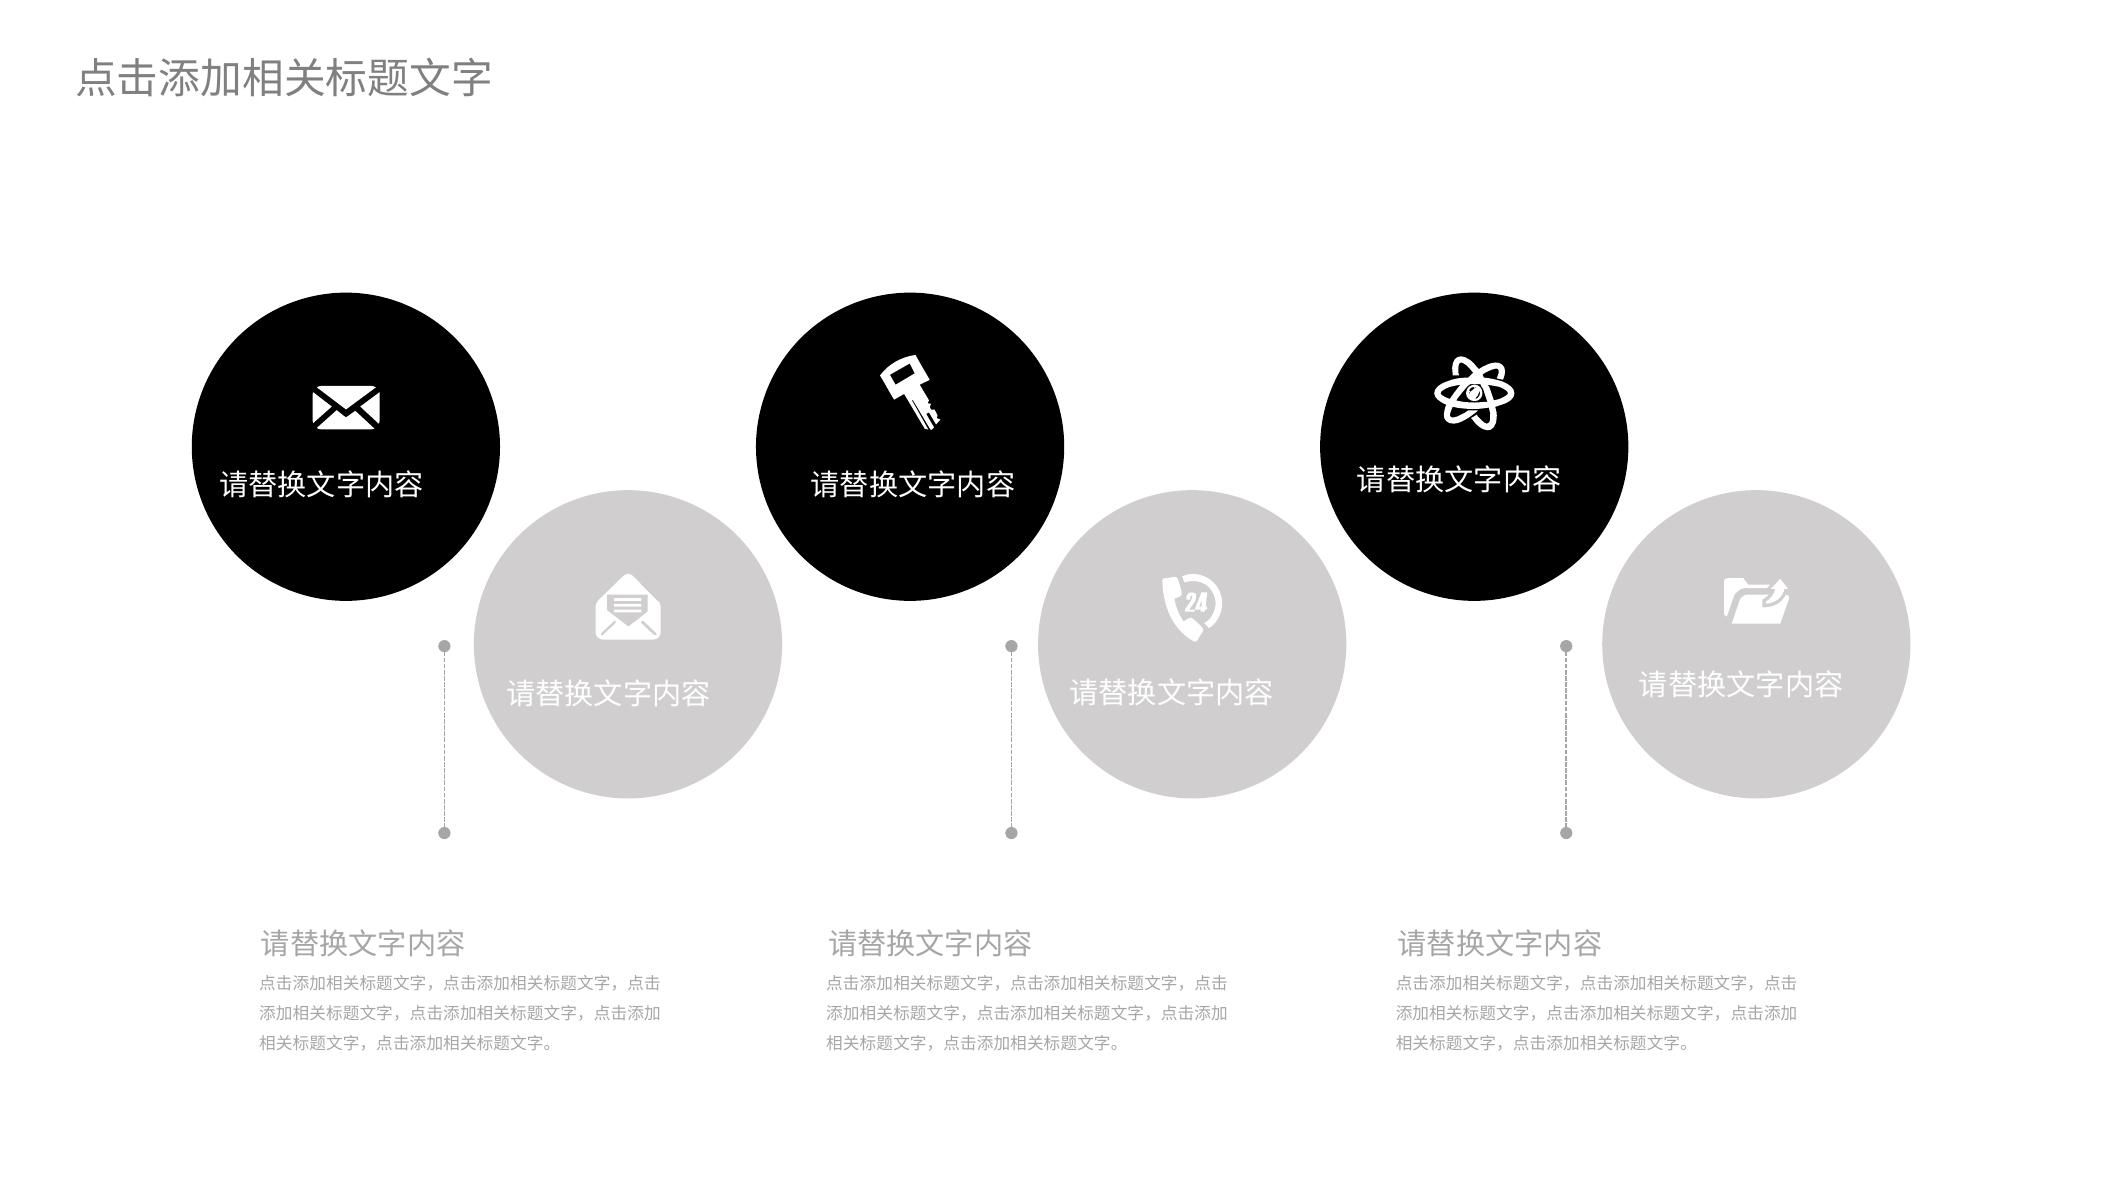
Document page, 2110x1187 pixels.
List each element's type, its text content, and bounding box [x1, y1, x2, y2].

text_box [473, 490, 814, 799]
text_box 请替换文字内容 [245, 910, 644, 968]
text_box 请替换文字内容 [1381, 910, 1781, 968]
text_box 点击添加相关标题文字，点击添加相关标题文字，点击添加相关标题文字，点击添加相关标题文字，点击添加相关标题文字，点击添加相关标题文字。 [812, 956, 1248, 1060]
text_box 点击添加相关标题文字，点击添加相关标题文字，点击添加相关标题文字，点击添加相关标题文字，点击添加相关标题文字，点击添加相关标题文字。 [1381, 956, 1817, 1060]
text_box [1602, 490, 1947, 799]
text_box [1038, 490, 1378, 799]
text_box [191, 292, 527, 601]
text_box 点击添加相关标题文字 [59, 44, 563, 107]
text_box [1320, 292, 1665, 601]
text_box 请替换文字内容 [812, 910, 1211, 968]
text_box 点击添加相关标题文字，点击添加相关标题文字，点击添加相关标题文字，点击添加相关标题文字，点击添加相关标题文字，点击添加相关标题文字。 [245, 956, 680, 1060]
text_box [751, 292, 1075, 601]
